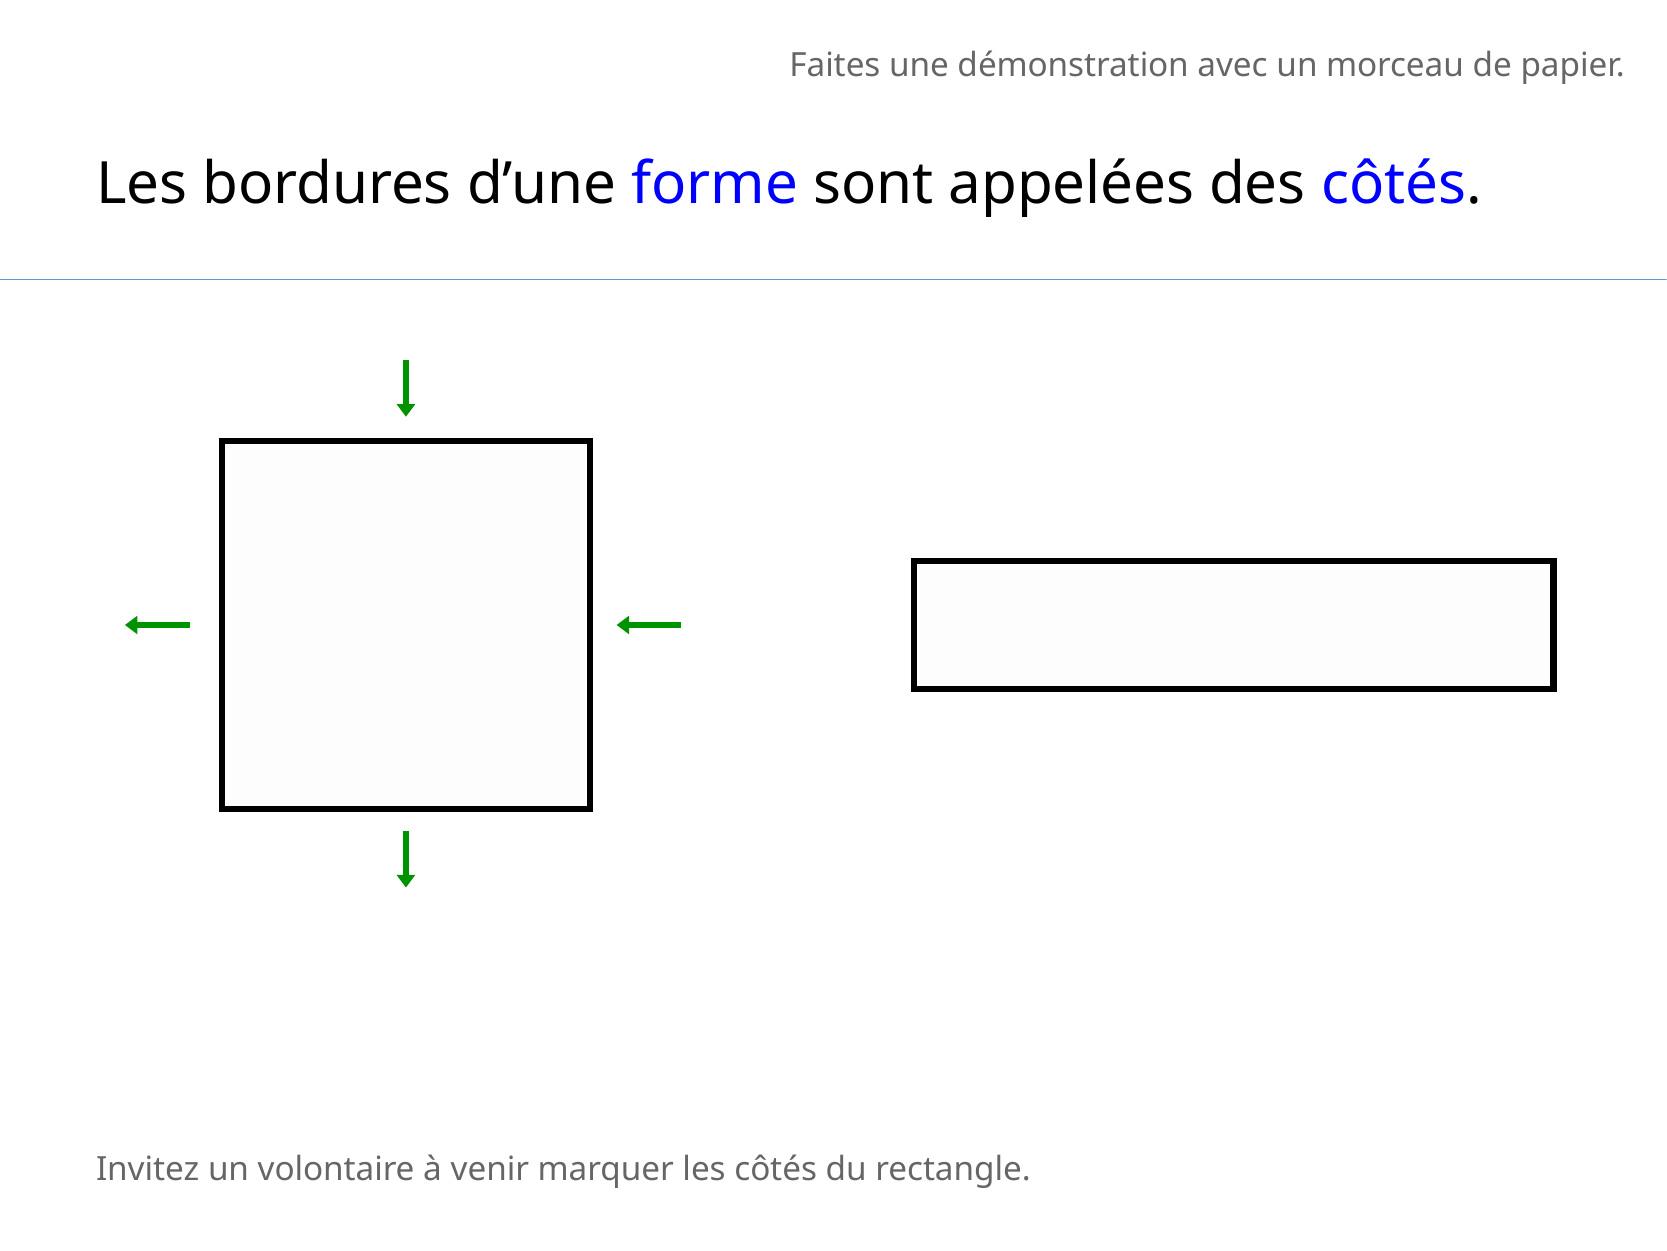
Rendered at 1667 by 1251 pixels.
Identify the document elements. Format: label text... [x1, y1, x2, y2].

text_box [124, 360, 682, 888]
text_box Faites une démonstration avec un morceau de papier. [681, 35, 1641, 91]
text_box [913, 560, 1555, 690]
text_box Invitez un volontaire à venir marquer les côtés du rectangle. [81, 1139, 1098, 1195]
text_box Les bordures d’une forme sont appelées des côtés. [81, 137, 1606, 223]
